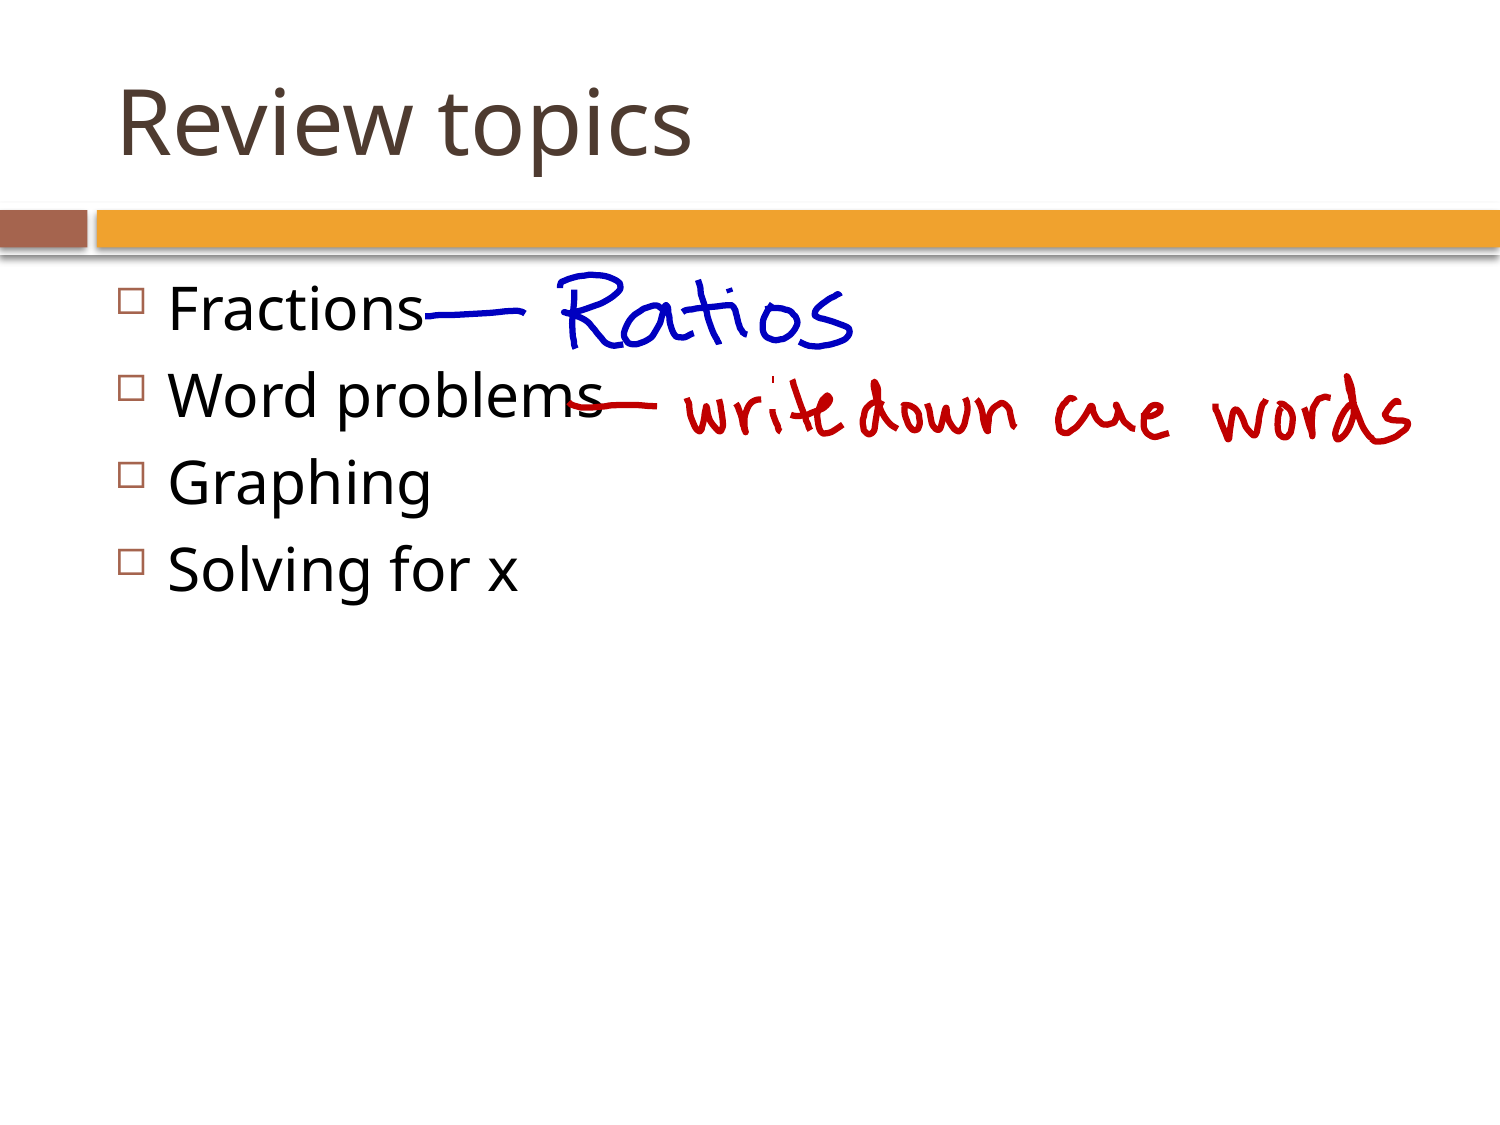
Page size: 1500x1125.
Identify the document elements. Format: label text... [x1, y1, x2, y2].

text_box [1140, 404, 1170, 438]
text_box [1057, 397, 1136, 434]
text_box [798, 293, 851, 348]
text_box [559, 273, 624, 347]
text_box [1214, 399, 1267, 441]
text_box [975, 398, 1017, 432]
text_box [791, 379, 805, 414]
title Review topics [100, 37, 1438, 200]
text_box [771, 409, 782, 433]
text_box [708, 322, 720, 345]
text_box [1303, 395, 1331, 438]
text_box [861, 381, 898, 436]
text_box [790, 394, 844, 435]
text_box [1370, 400, 1409, 443]
text_box [623, 304, 694, 346]
text_box [804, 418, 812, 431]
text_box [1334, 375, 1372, 441]
text_box [682, 304, 748, 336]
text_box [567, 401, 658, 409]
text_box [697, 279, 707, 307]
text_box [1276, 402, 1294, 439]
text_box [926, 397, 969, 433]
list Fractions Word problems Graphing Solving for x [100, 262, 1438, 1000]
text_box [761, 303, 799, 341]
text_box [735, 398, 762, 434]
text_box [425, 309, 526, 318]
text_box [902, 404, 921, 431]
text_box [571, 316, 577, 349]
text_box [685, 397, 724, 433]
